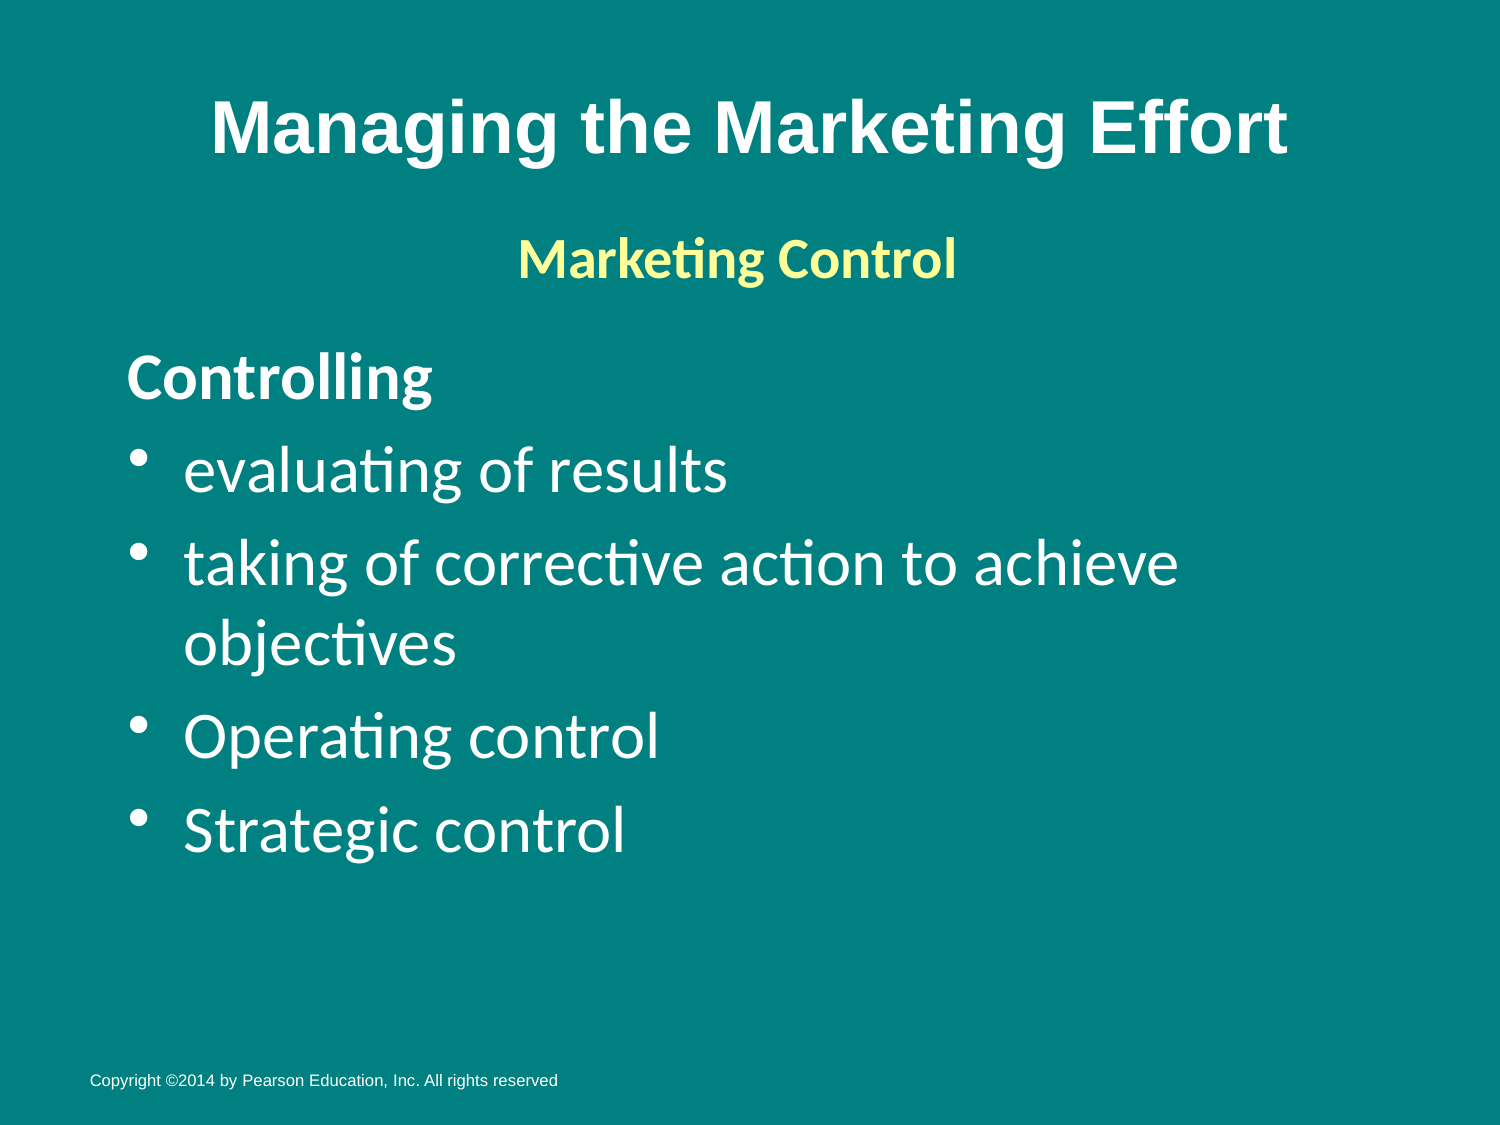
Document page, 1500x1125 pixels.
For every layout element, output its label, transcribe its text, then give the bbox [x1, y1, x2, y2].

list Marketing Control [149, 212, 1326, 276]
list Controlling evaluating of results taking of corrective action to achieve objectives Operating control Strategic control [112, 324, 1388, 1001]
title Managing the Marketing Effort [112, 37, 1388, 226]
text_box Copyright ©2014 by Pearson Education, Inc. All rights reserved [74, 1062, 825, 1098]
